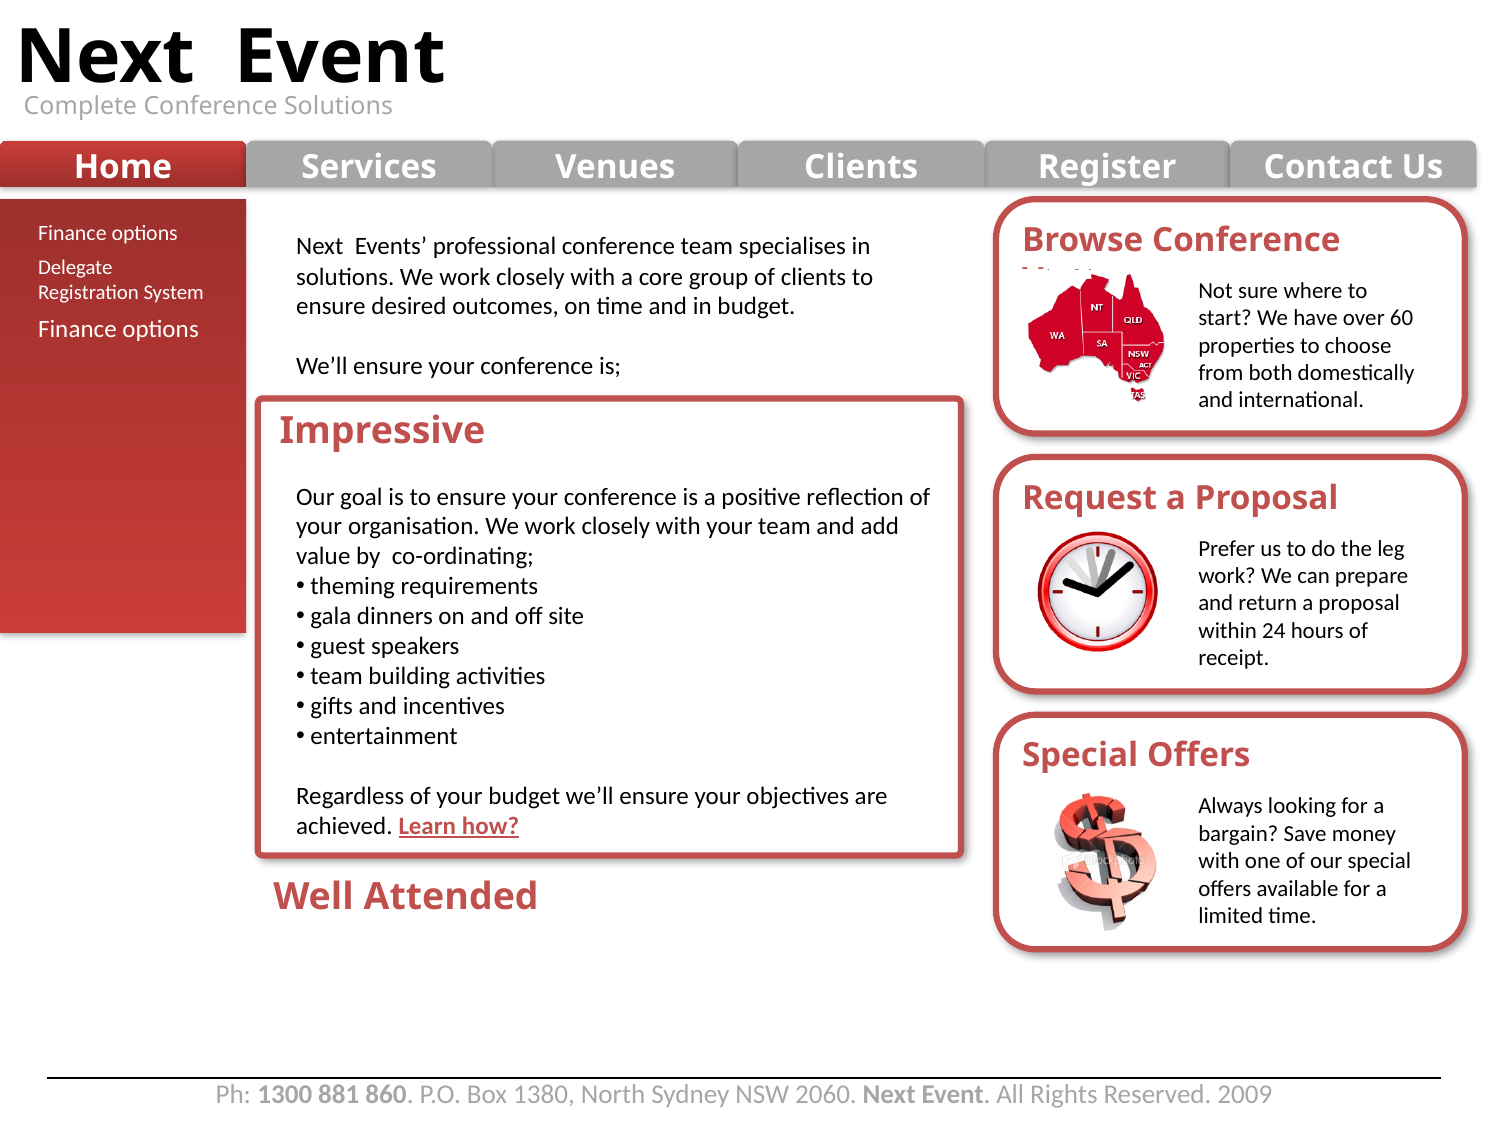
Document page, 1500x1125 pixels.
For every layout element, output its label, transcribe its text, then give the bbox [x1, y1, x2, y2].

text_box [995, 456, 1466, 692]
text_box Our goal is to ensure your conference is a positive reflection of your organisation. We work closely with your team and add value by co-ordinating; theming requirements gala dinners on and off site guest speakers team building activities gifts and incentives entertainment Regardless of your budget we’ll ensure your objectives are achieved. Learn how? [281, 478, 950, 847]
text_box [995, 714, 1466, 950]
text_box Well Attended [258, 865, 554, 925]
text_box Finance options [23, 210, 223, 246]
text_box Venues [493, 140, 736, 188]
text_box Finance options [23, 304, 223, 350]
text_box Clients [738, 140, 985, 188]
text_box Complete Conference Solutions [8, 82, 409, 127]
text_box Next Events’ professional conference team specialises in solutions. We work closely with a core group of clients to ensure desired outcomes, on time and in budget. We’ll ensure your conference is; [281, 222, 950, 388]
text_box [0, 199, 247, 633]
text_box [995, 198, 1466, 434]
picture [1031, 527, 1161, 657]
table_header Ph: 1300 881 860. P.O. Box 1380, North Sydney NSW 2060. Next Event. All Rights Reserved. 2009 [47, 1079, 1441, 1125]
picture [1042, 773, 1173, 946]
text_box [255, 475, 963, 858]
text_box Services [246, 140, 493, 188]
text_box Delegate Registration System [23, 246, 223, 304]
title Next Event [0, 0, 680, 106]
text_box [257, 398, 962, 469]
text_box Contact Us [1230, 140, 1477, 188]
text_box Register [986, 140, 1228, 188]
text_box Home [0, 140, 244, 188]
